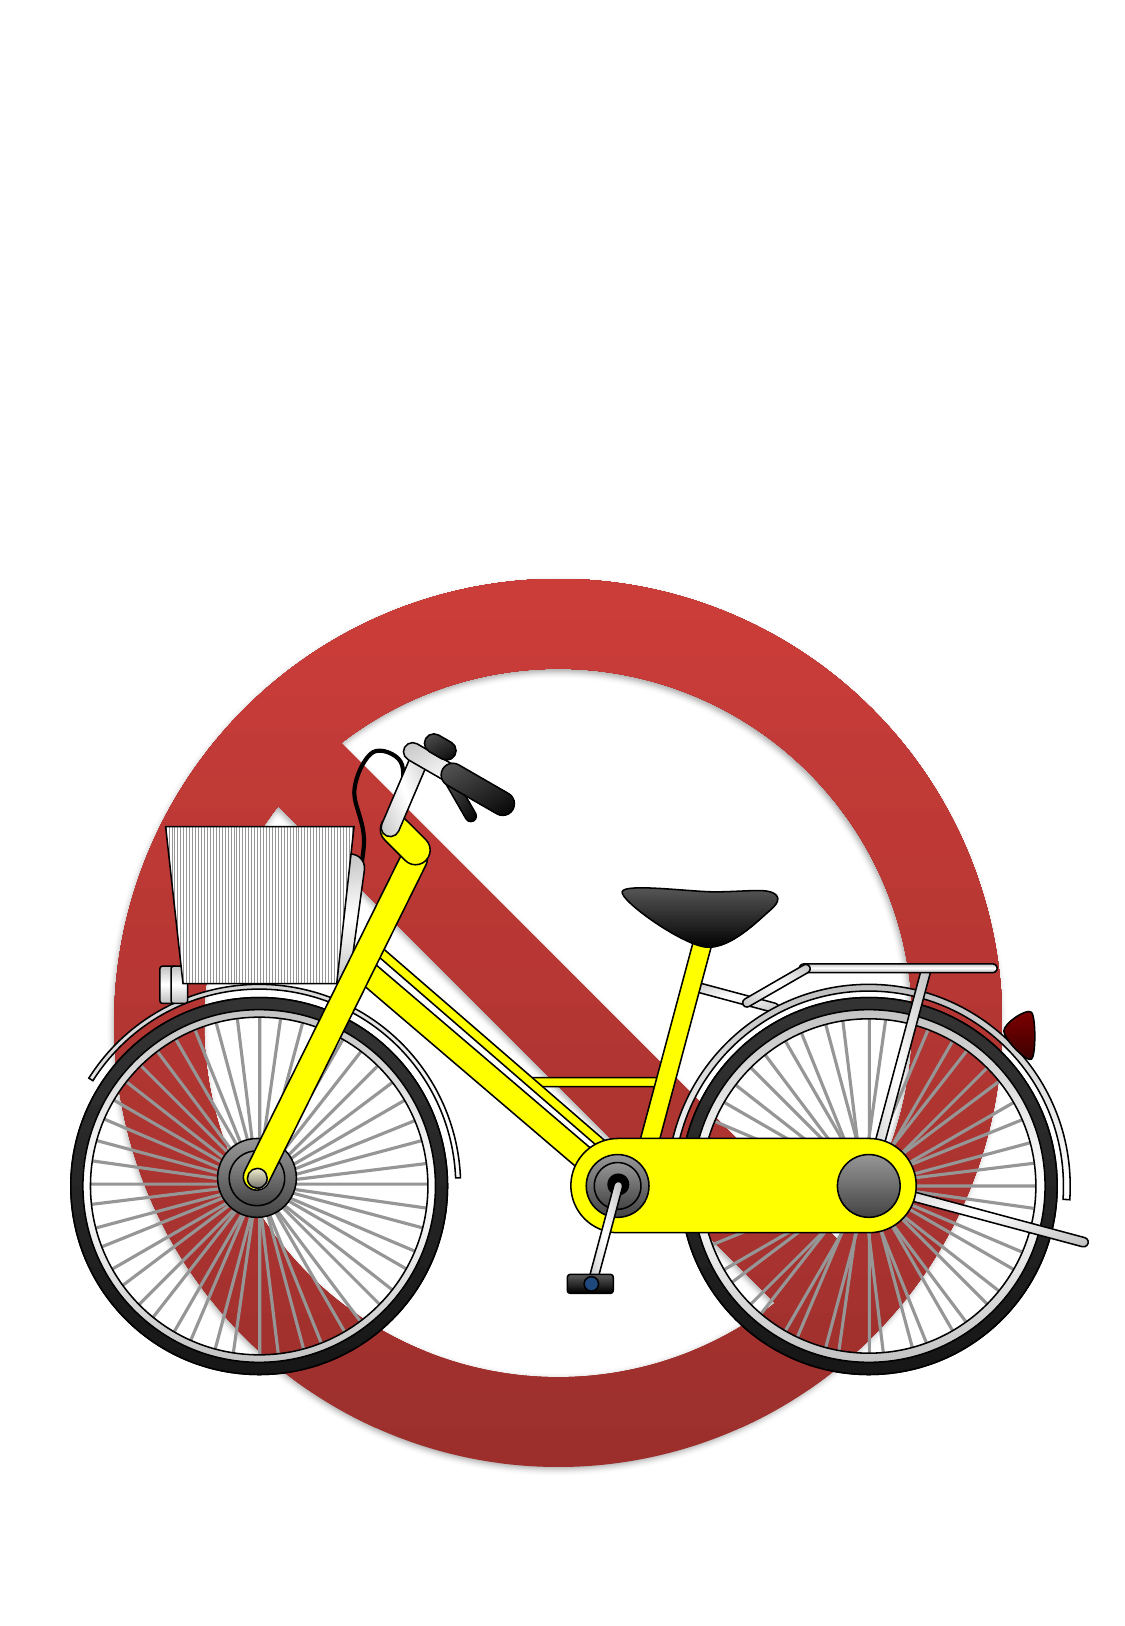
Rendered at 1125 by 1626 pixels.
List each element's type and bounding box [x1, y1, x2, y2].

text_box [57, 578, 1093, 1468]
